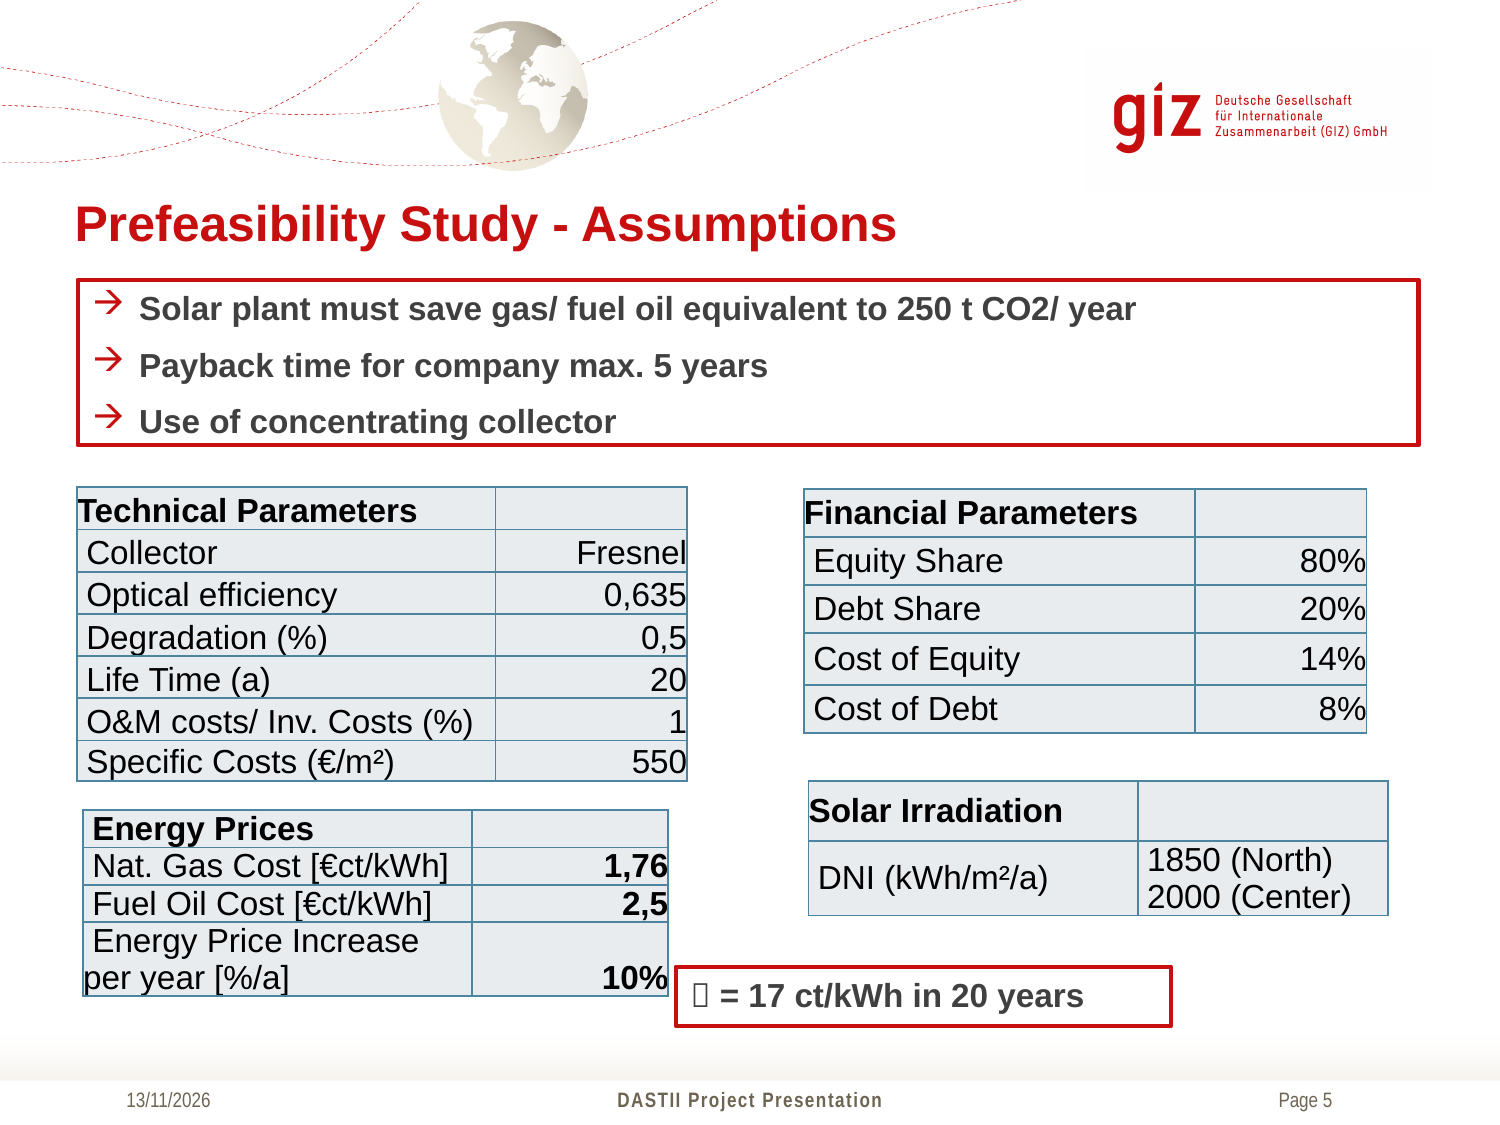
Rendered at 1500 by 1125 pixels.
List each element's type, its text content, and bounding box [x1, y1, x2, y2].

table_header [1139, 782, 1387, 840]
table_cell 20 [496, 657, 686, 697]
table_cell O&M costs/ Inv. Costs (%) [78, 699, 495, 740]
table_cell Life Time (a) [78, 657, 495, 697]
table_cell Energy Price Increase per year [%/a] [84, 923, 471, 995]
table_cell Cost of Equity [805, 634, 1194, 684]
table_cell Specific Costs (€/m²) [78, 741, 495, 780]
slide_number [111, 1079, 325, 1121]
table_cell 0,5 [496, 615, 686, 655]
table_header Technical Parameters [78, 488, 495, 529]
table_cell 14% [1196, 634, 1366, 684]
table_header [496, 488, 686, 529]
table_header Energy Prices [84, 811, 471, 847]
footer DASTII Project Presentation [469, 1079, 1031, 1121]
table_cell Debt Share [805, 586, 1194, 632]
table_header Financial Parameters [805, 490, 1194, 536]
table_cell DNI (kWh/m²/a) [809, 842, 1137, 915]
table_cell 550 [496, 741, 686, 780]
table_cell Cost of Debt [805, 686, 1194, 732]
table_cell 1,76 [473, 848, 667, 884]
text_box Prefeasibility Study - Assumptions [59, 184, 1423, 286]
table_cell Nat. Gas Cost [€ct/kWh] [84, 848, 471, 884]
table_cell 20% [1196, 586, 1366, 632]
table_cell 10% [473, 923, 667, 995]
table_cell Fresnel [496, 530, 686, 571]
table_cell 8% [1196, 686, 1366, 732]
table_cell Collector [78, 530, 495, 571]
table_cell 2,5 [473, 886, 667, 921]
text_box Solar plant must save gas/ fuel oil equivalent to 250 t CO2/ year Payback time for company max. 5 years Use of concentrating collector [76, 278, 1421, 447]
table_cell Fuel Oil Cost [€ct/kWh] [84, 886, 471, 921]
table_header Solar Irradiation [809, 782, 1137, 840]
table_cell 1850 (North) 2000 (Center) [1139, 842, 1387, 915]
table_cell 0,635 [496, 573, 686, 613]
table_cell Degradation (%) [78, 615, 495, 655]
picture [0, 0, 1500, 194]
text_box  = 17 ct/kWh in 20 years [674, 965, 1173, 1028]
table_cell Optical efficiency [78, 573, 495, 613]
table_header [1196, 490, 1366, 536]
table_cell Equity Share [805, 538, 1194, 584]
table_header [473, 811, 667, 847]
table_cell 1 [496, 699, 686, 740]
picture [0, 959, 1500, 1081]
table_cell 80% [1196, 538, 1366, 584]
